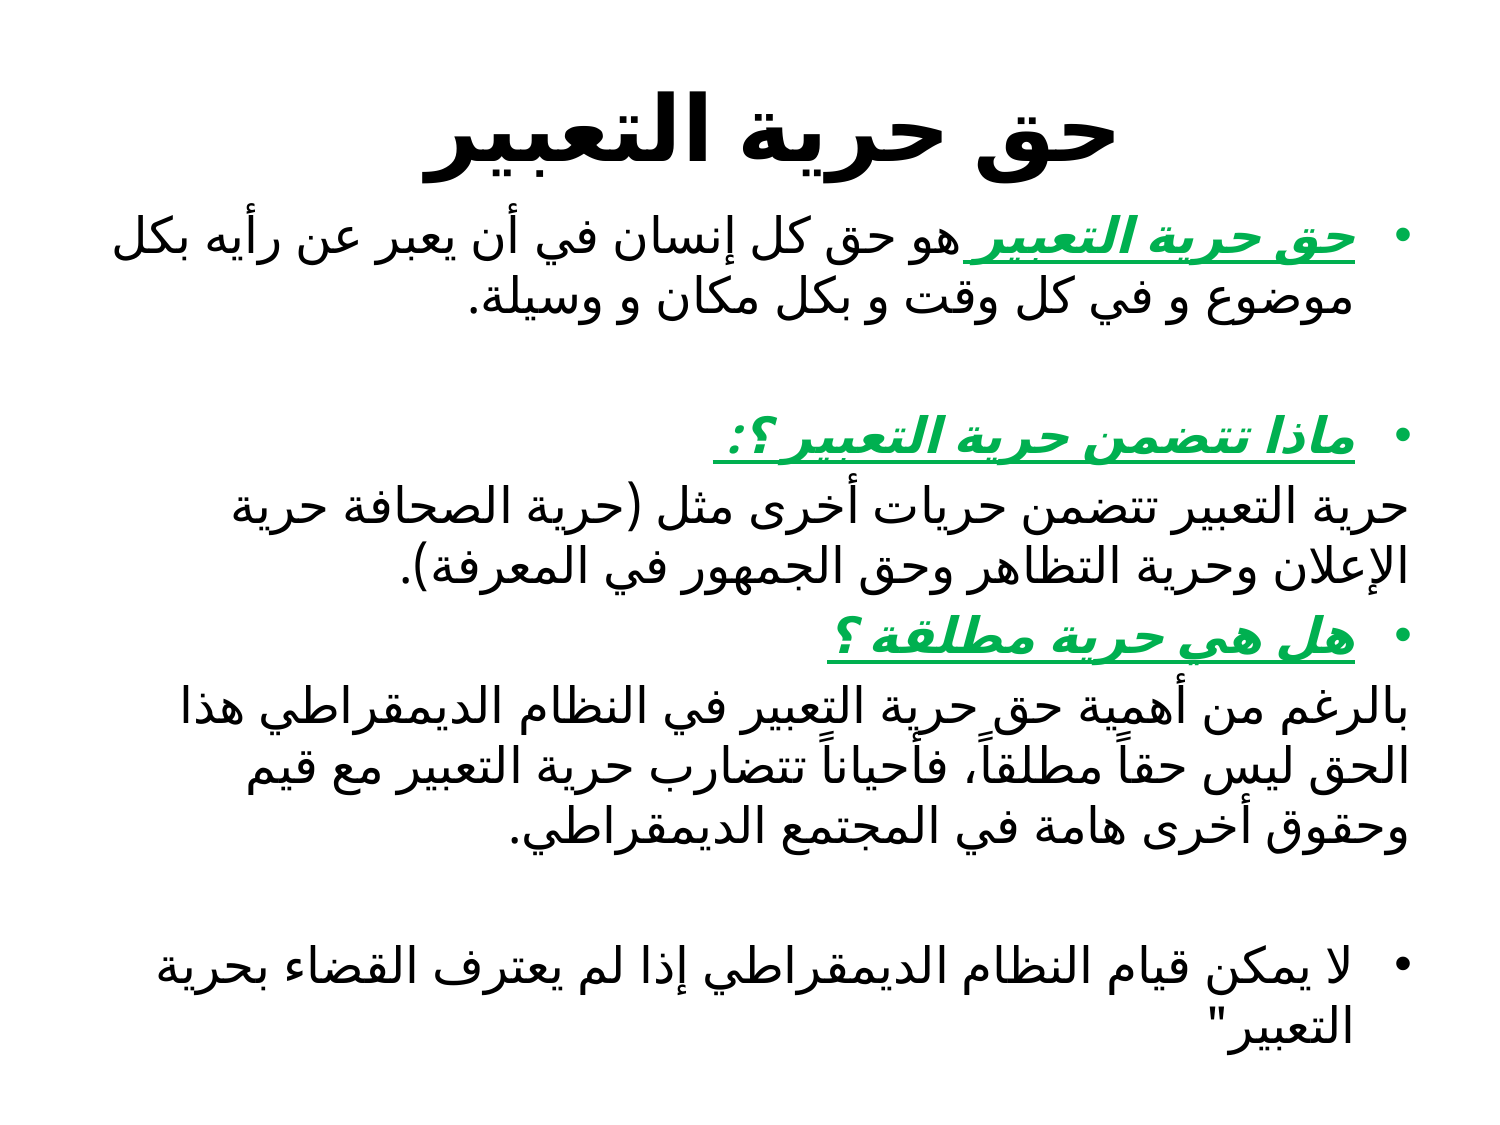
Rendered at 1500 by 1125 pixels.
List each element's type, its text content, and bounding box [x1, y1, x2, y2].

list حق حرية التعبير هو حق كل إنسان في أن يعبر عن رأيه بكل موضوع و في كل وقت و بكل مكان و وسيلة. ماذا تتضمن حرية التعبير ؟: حرية التعبير تتضمن حريات أخرى مثل (حرية الصحافة حرية الإعلان وحرية التظاهر وحق الجمهور في المعرفة). هل هي حرية مطلقة ؟ بالرغم من أهمية حق حرية التعبير في النظام الديمقراطي هذا الحق ليس حقاً مطلقاً، فأحياناً تتضارب حرية التعبير مع قيم وحقوق أخرى هامة في المجتمع الديمقراطي. لا يمكن قيام النظام الديمقراطي إذا لم يعترف القضاء بحرية التعبير" [76, 196, 1427, 1071]
title حق حرية التعبير [100, 30, 1451, 219]
